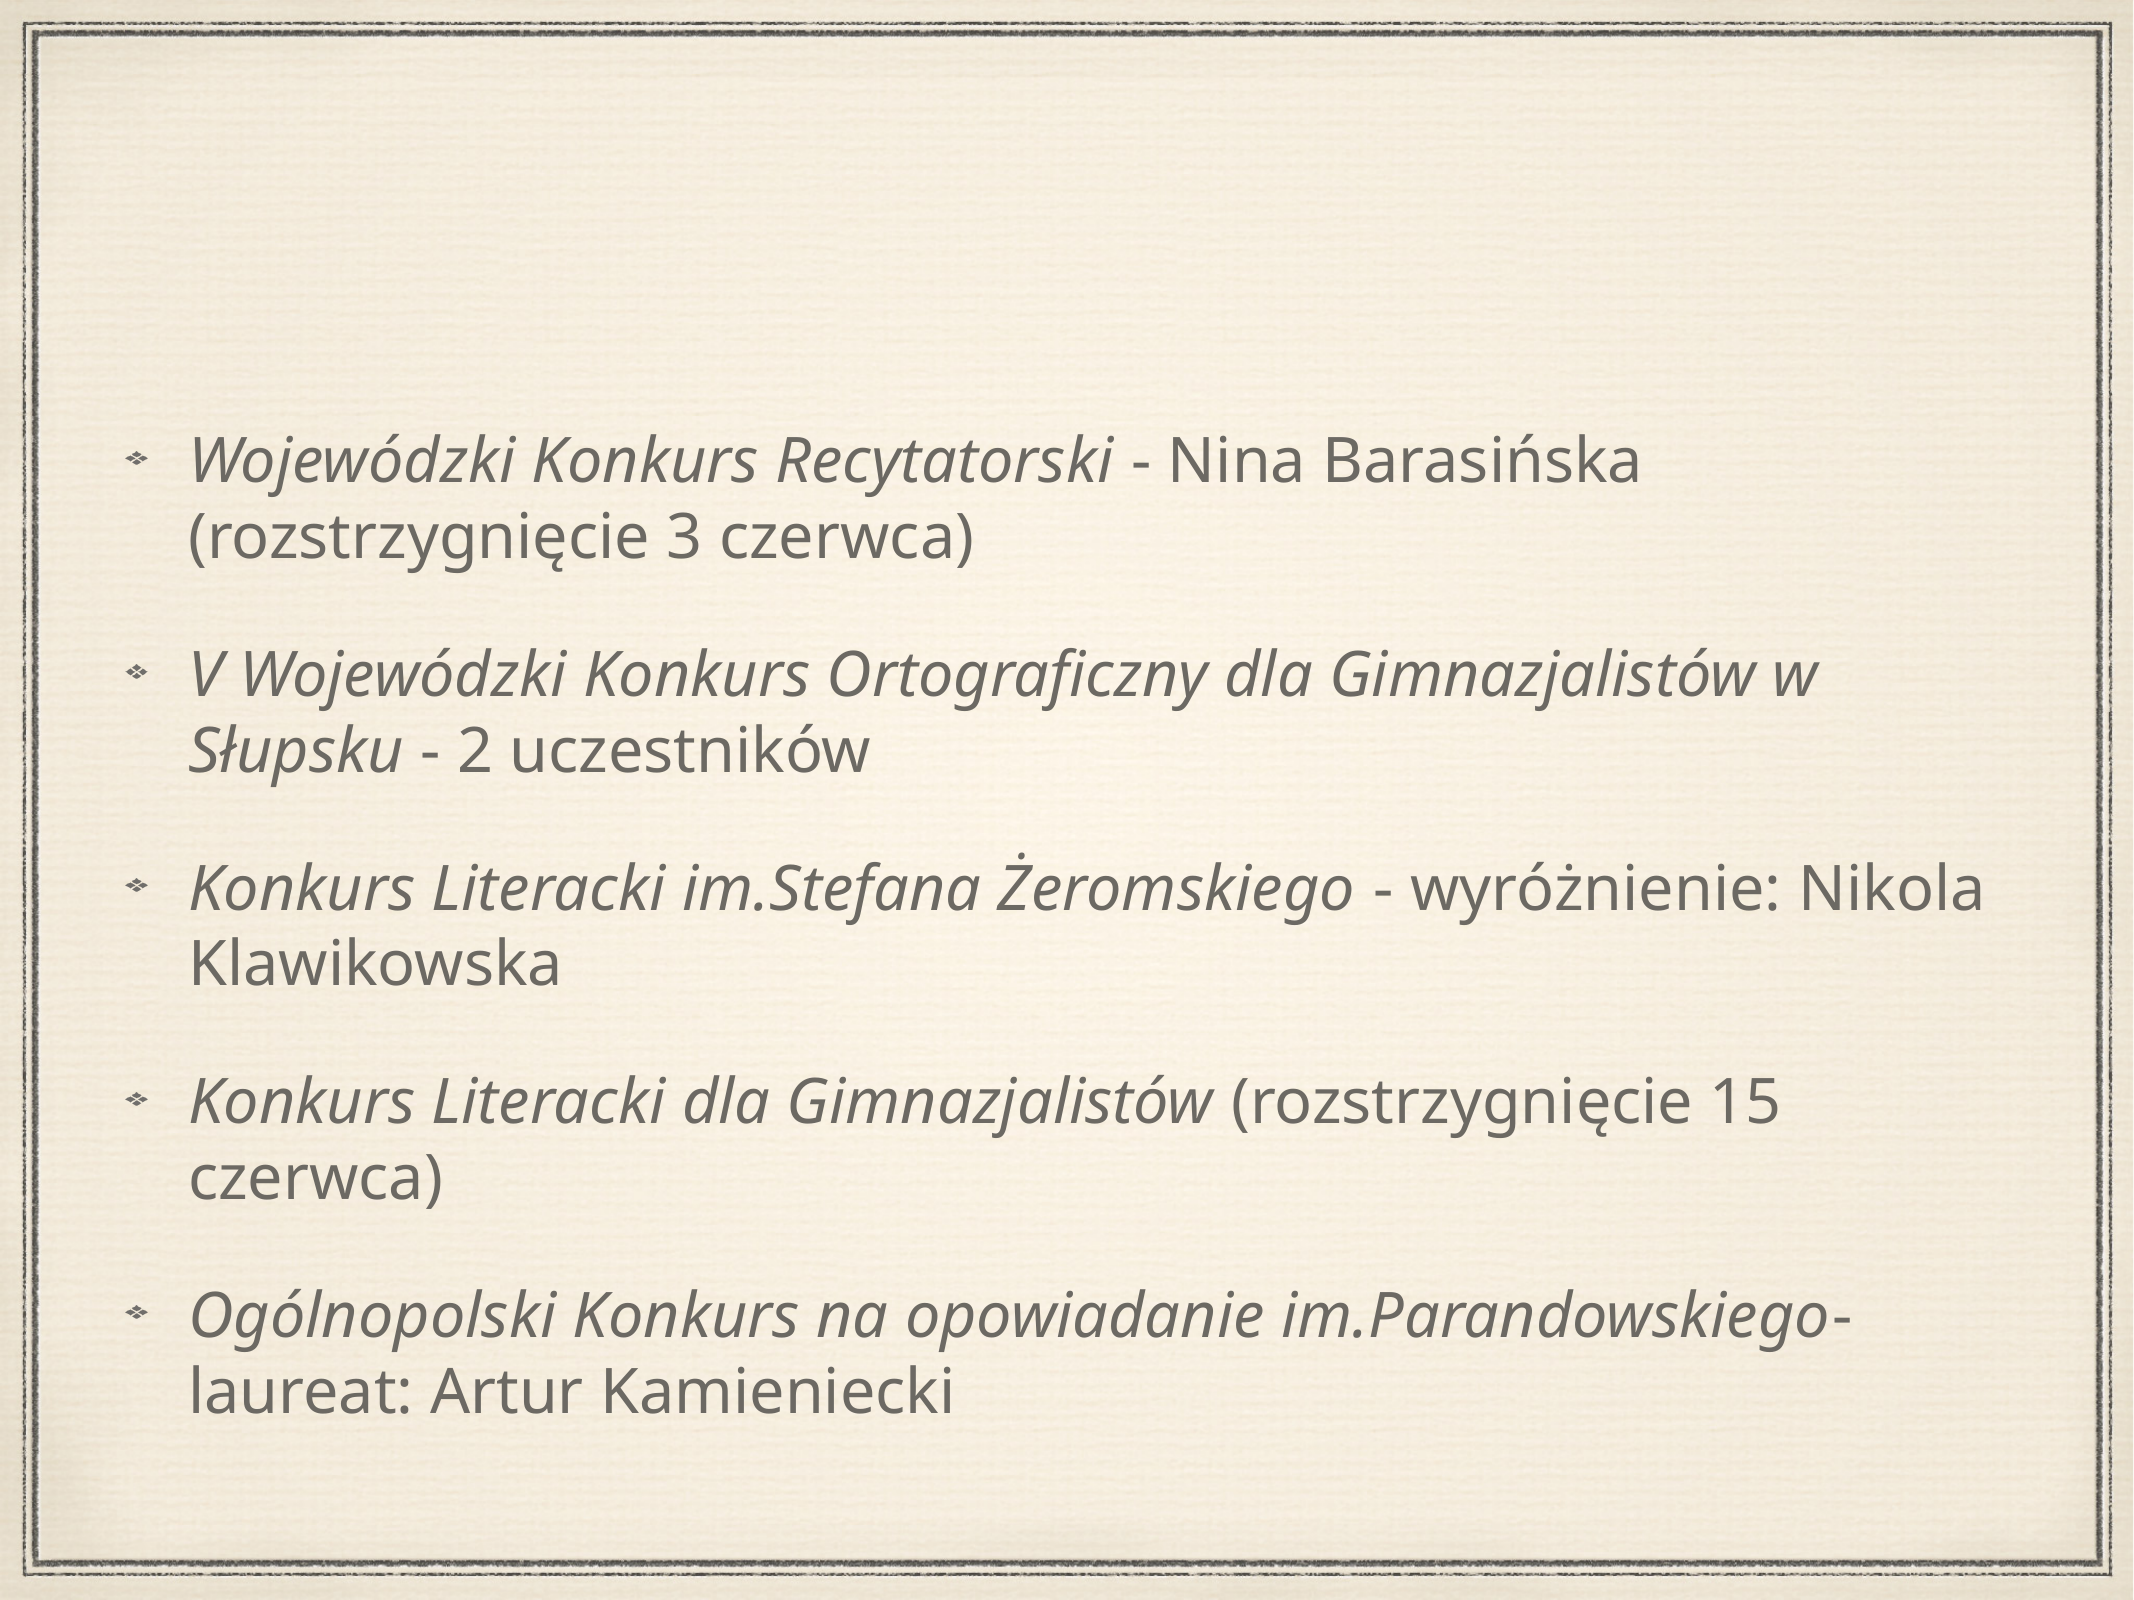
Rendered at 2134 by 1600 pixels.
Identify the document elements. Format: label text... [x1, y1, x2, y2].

picture [0, 0, 2134, 1600]
list Wojewódzki Konkurs Recytatorski - Nina Barasińska (rozstrzygnięcie 3 czerwca) V Wojewódzki Konkurs Ortograficzny dla Gimnazjalistów w Słupsku - 2 uczestników Konkurs Literacki im.Stefana Żeromskiego - wyróżnienie: Nikola Klawikowska Konkurs Literacki dla Gimnazjalistów (rozstrzygnięcie 15 czerwca) Ogólnopolski Konkurs na opowiadanie im.Parandowskiego- laureat: Artur Kamieniecki [124, 453, 2009, 1393]
